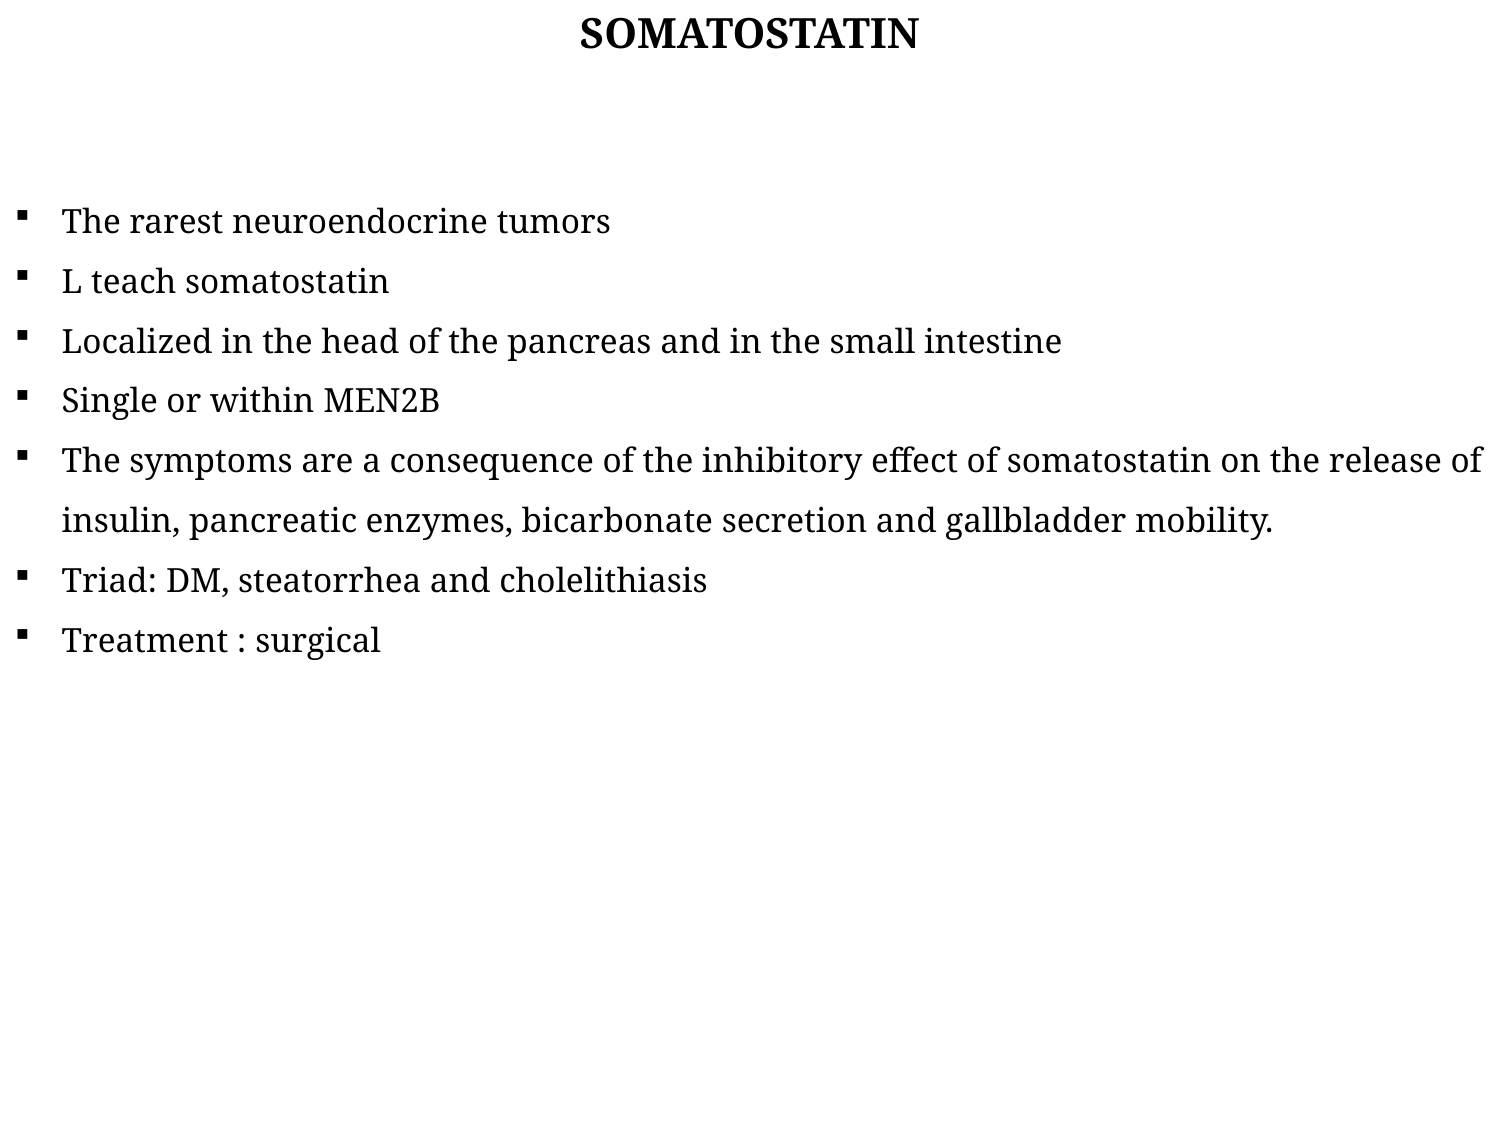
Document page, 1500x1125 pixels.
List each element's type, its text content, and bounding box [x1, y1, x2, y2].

text_box SOMATOSTATIN [0, 0, 1500, 63]
text_box The rarest neuroendocrine tumors L teach somatostatin Localized in the head of the pancreas and in the small intestine Single or within MEN2B The symptoms are a consequence of the inhibitory effect of somatostatin on the release of insulin, pancreatic enzymes, bicarbonate secretion and gallbladder mobility. Triad: DM, steatorrhea and cholelithiasis Treatment : surgical [0, 172, 1500, 667]
